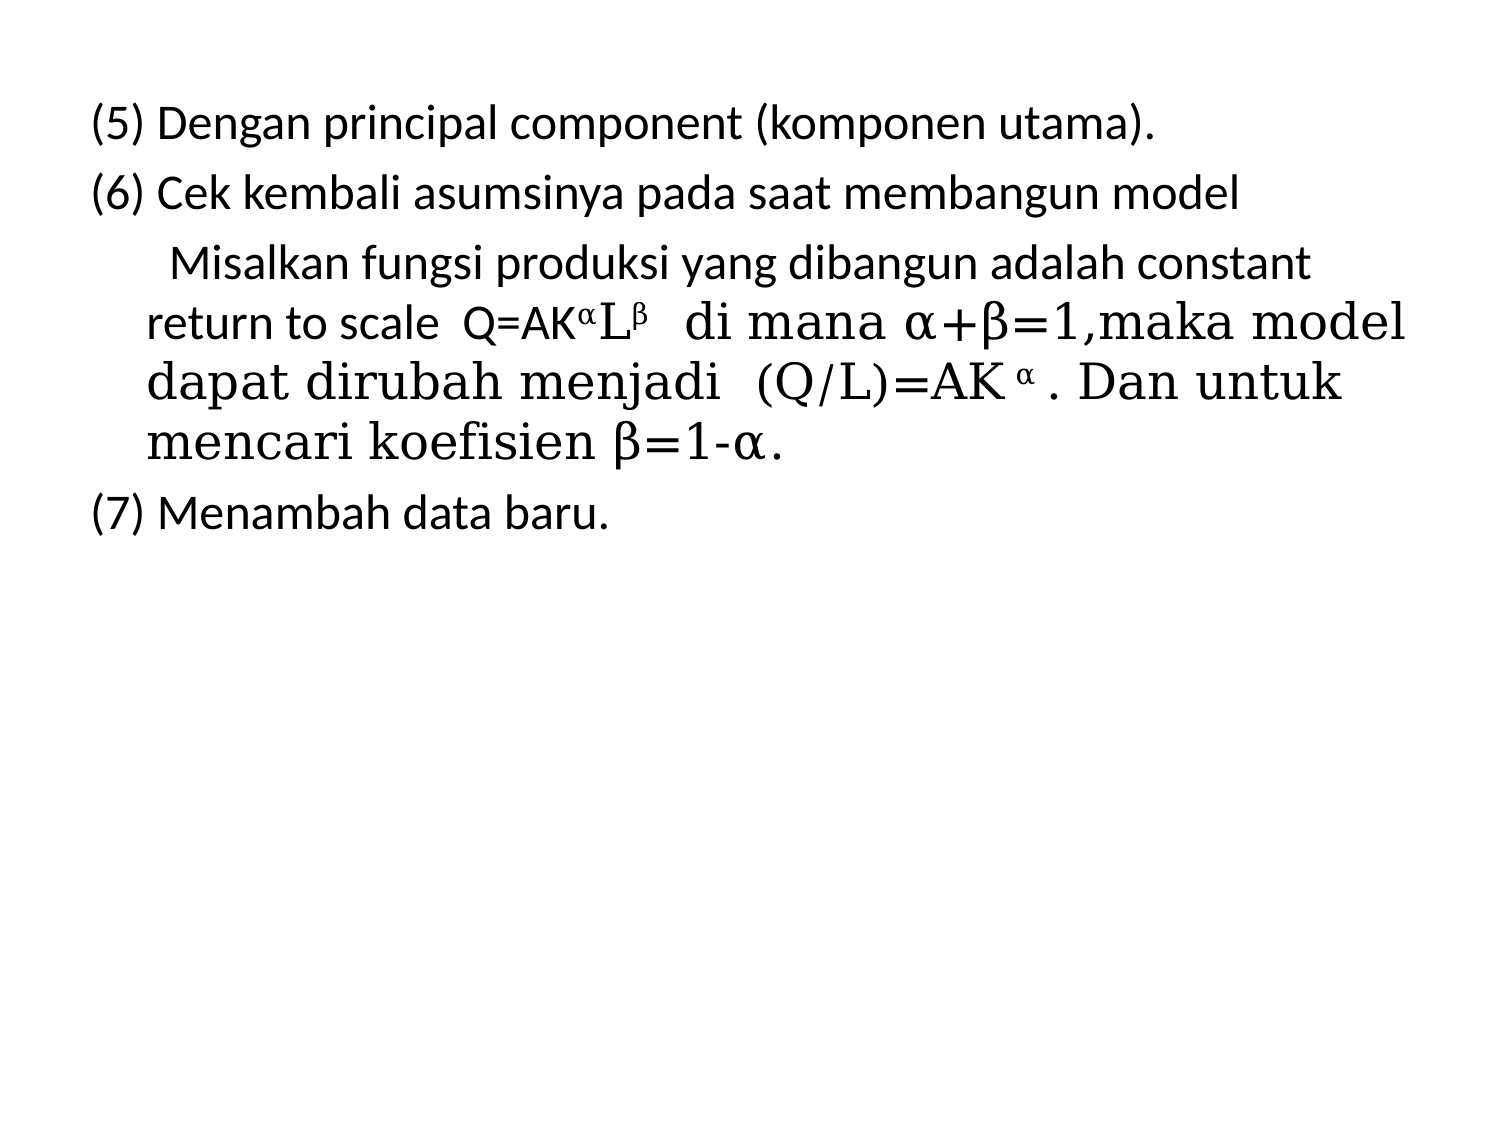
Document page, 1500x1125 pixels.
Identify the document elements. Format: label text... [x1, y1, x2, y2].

list (5) Dengan principal component (komponen utama). (6) Cek kembali asumsinya pada saat membangun model Misalkan fungsi produksi yang dibangun adalah constant return to scale Q=AKαLβ di mana α+β=1,maka model dapat dirubah menjadi (Q/L)=AK α . Dan untuk mencari koefisien β=1-α. (7) Menambah data baru. [75, 82, 1425, 1005]
